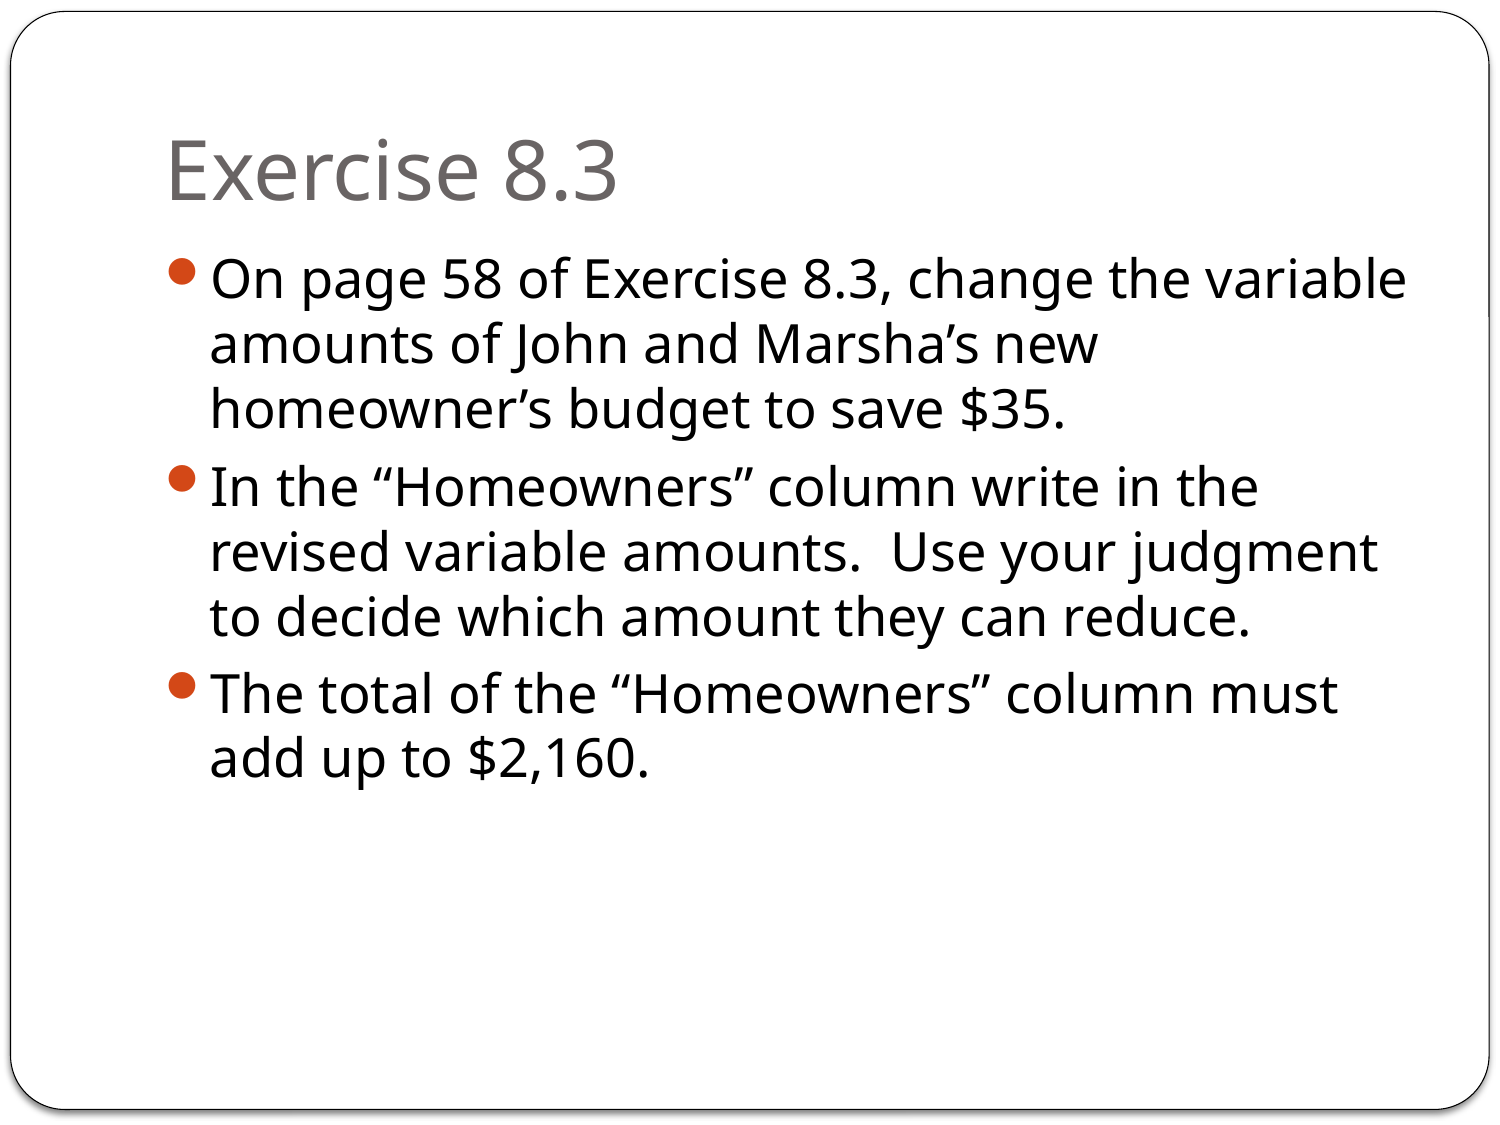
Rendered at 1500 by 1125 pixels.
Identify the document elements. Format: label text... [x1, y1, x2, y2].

list On page 58 of Exercise 8.3, change the variable amounts of John and Marsha’s new homeowner’s budget to save $35. In the “Homeowners” column write in the revised variable amounts. Use your judgment to decide which amount they can reduce. The total of the “Homeowners” column must add up to $2,160. [150, 237, 1425, 988]
title Exercise 8.3 [150, 45, 1425, 233]
